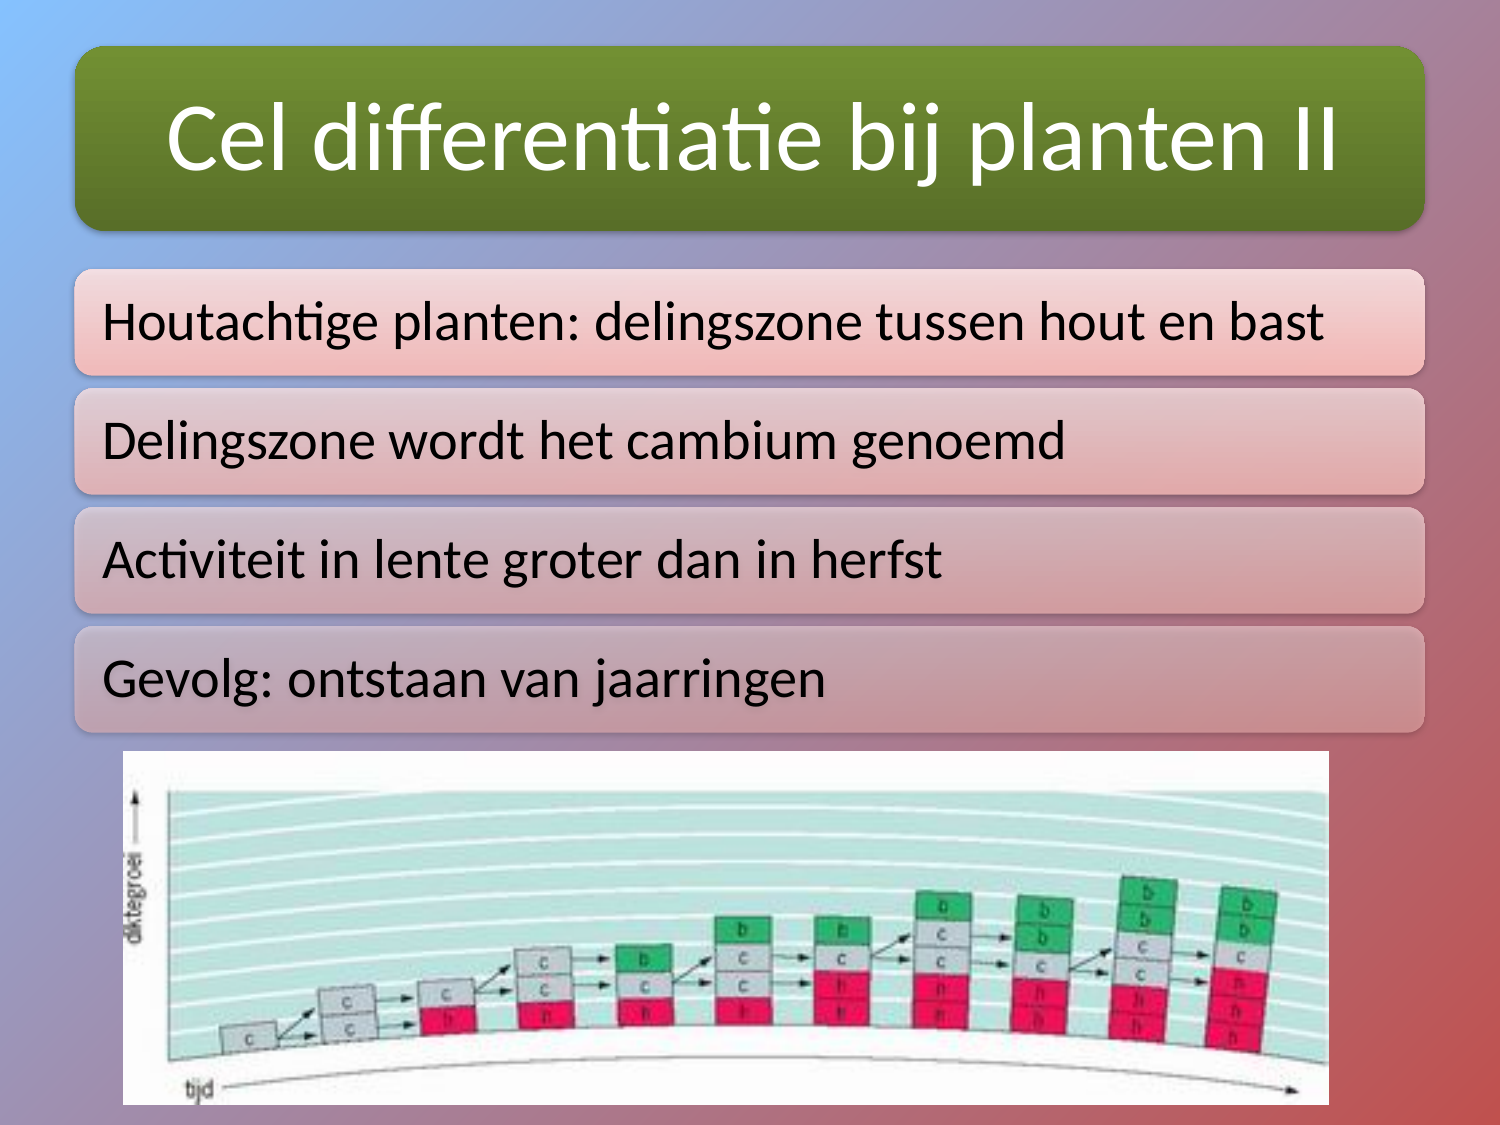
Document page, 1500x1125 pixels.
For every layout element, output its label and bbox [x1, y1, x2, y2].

picture [123, 751, 1330, 1106]
list [74, 262, 1426, 740]
text_box [74, 44, 1426, 233]
